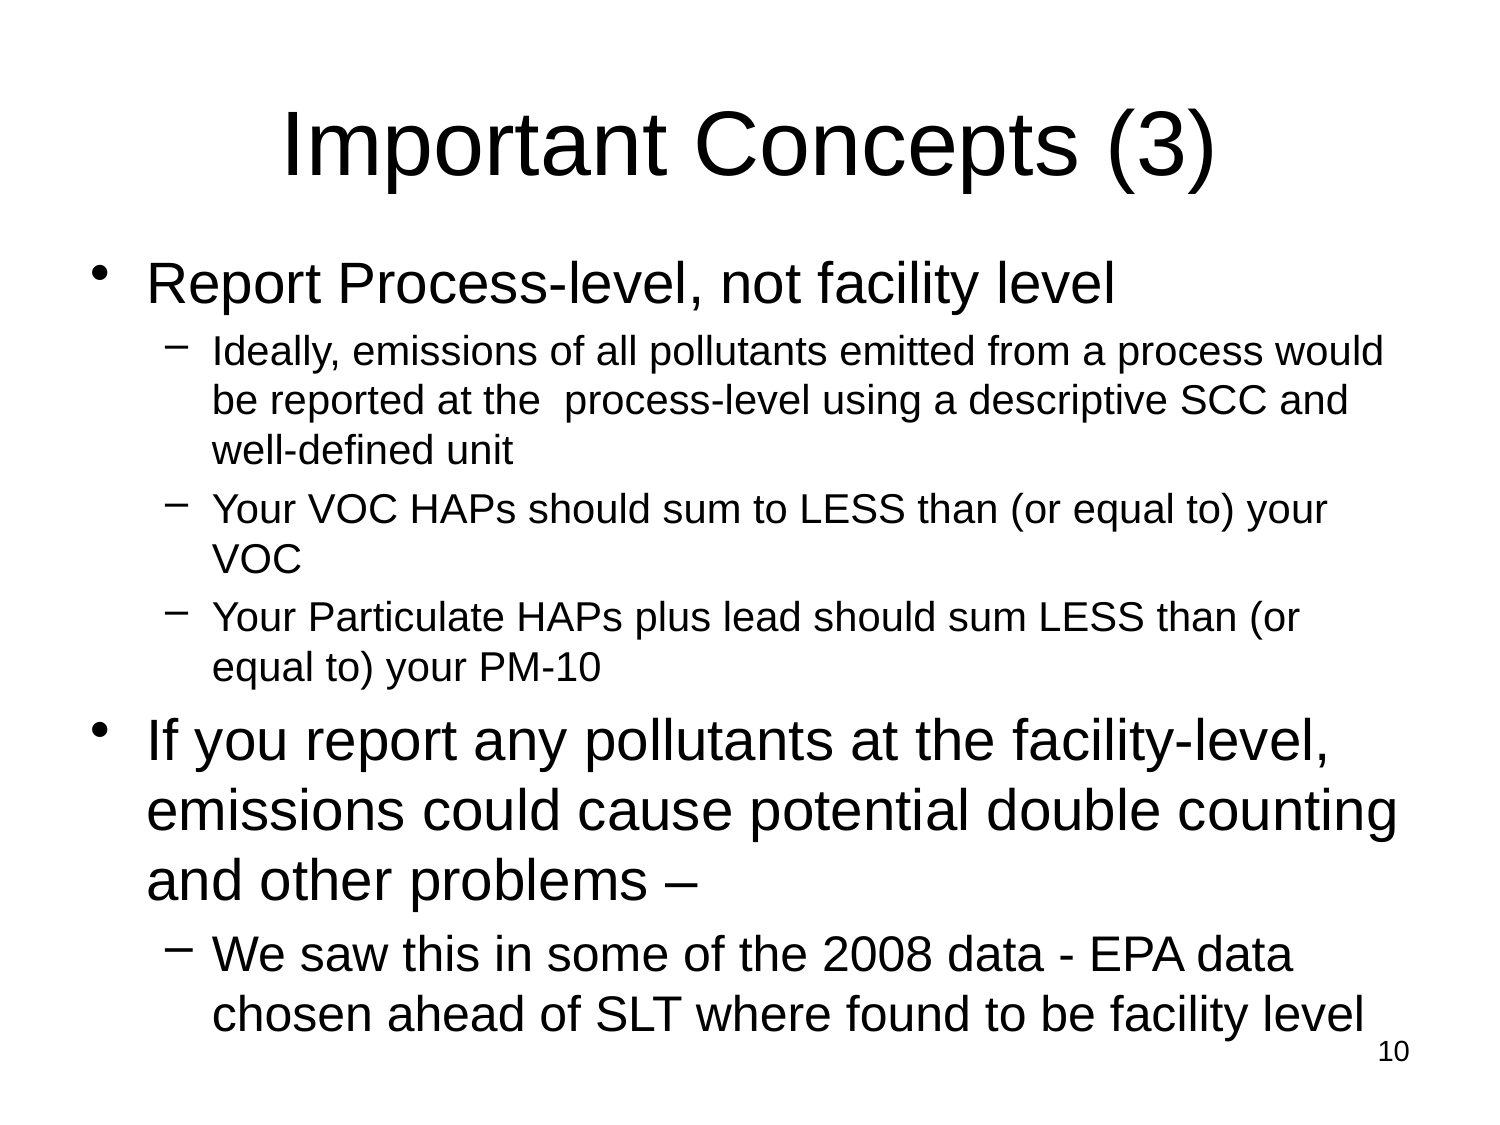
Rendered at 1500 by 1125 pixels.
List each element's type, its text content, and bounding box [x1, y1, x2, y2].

slide_number 10 [1074, 1024, 1426, 1103]
title Important Concepts (3) [74, 44, 1426, 233]
list Report Process-level, not facility level Ideally, emissions of all pollutants emitted from a process would be reported at the process-level using a descriptive SCC and well-defined unit Your VOC HAPs should sum to LESS than (or equal to) your VOC Your Particulate HAPs plus lead should sum LESS than (or equal to) your PM-10 If you report any pollutants at the facility-level, emissions could cause potential double counting and other problems – We saw this in some of the 2008 data - EPA data chosen ahead of SLT where found to be facility level [74, 237, 1426, 981]
